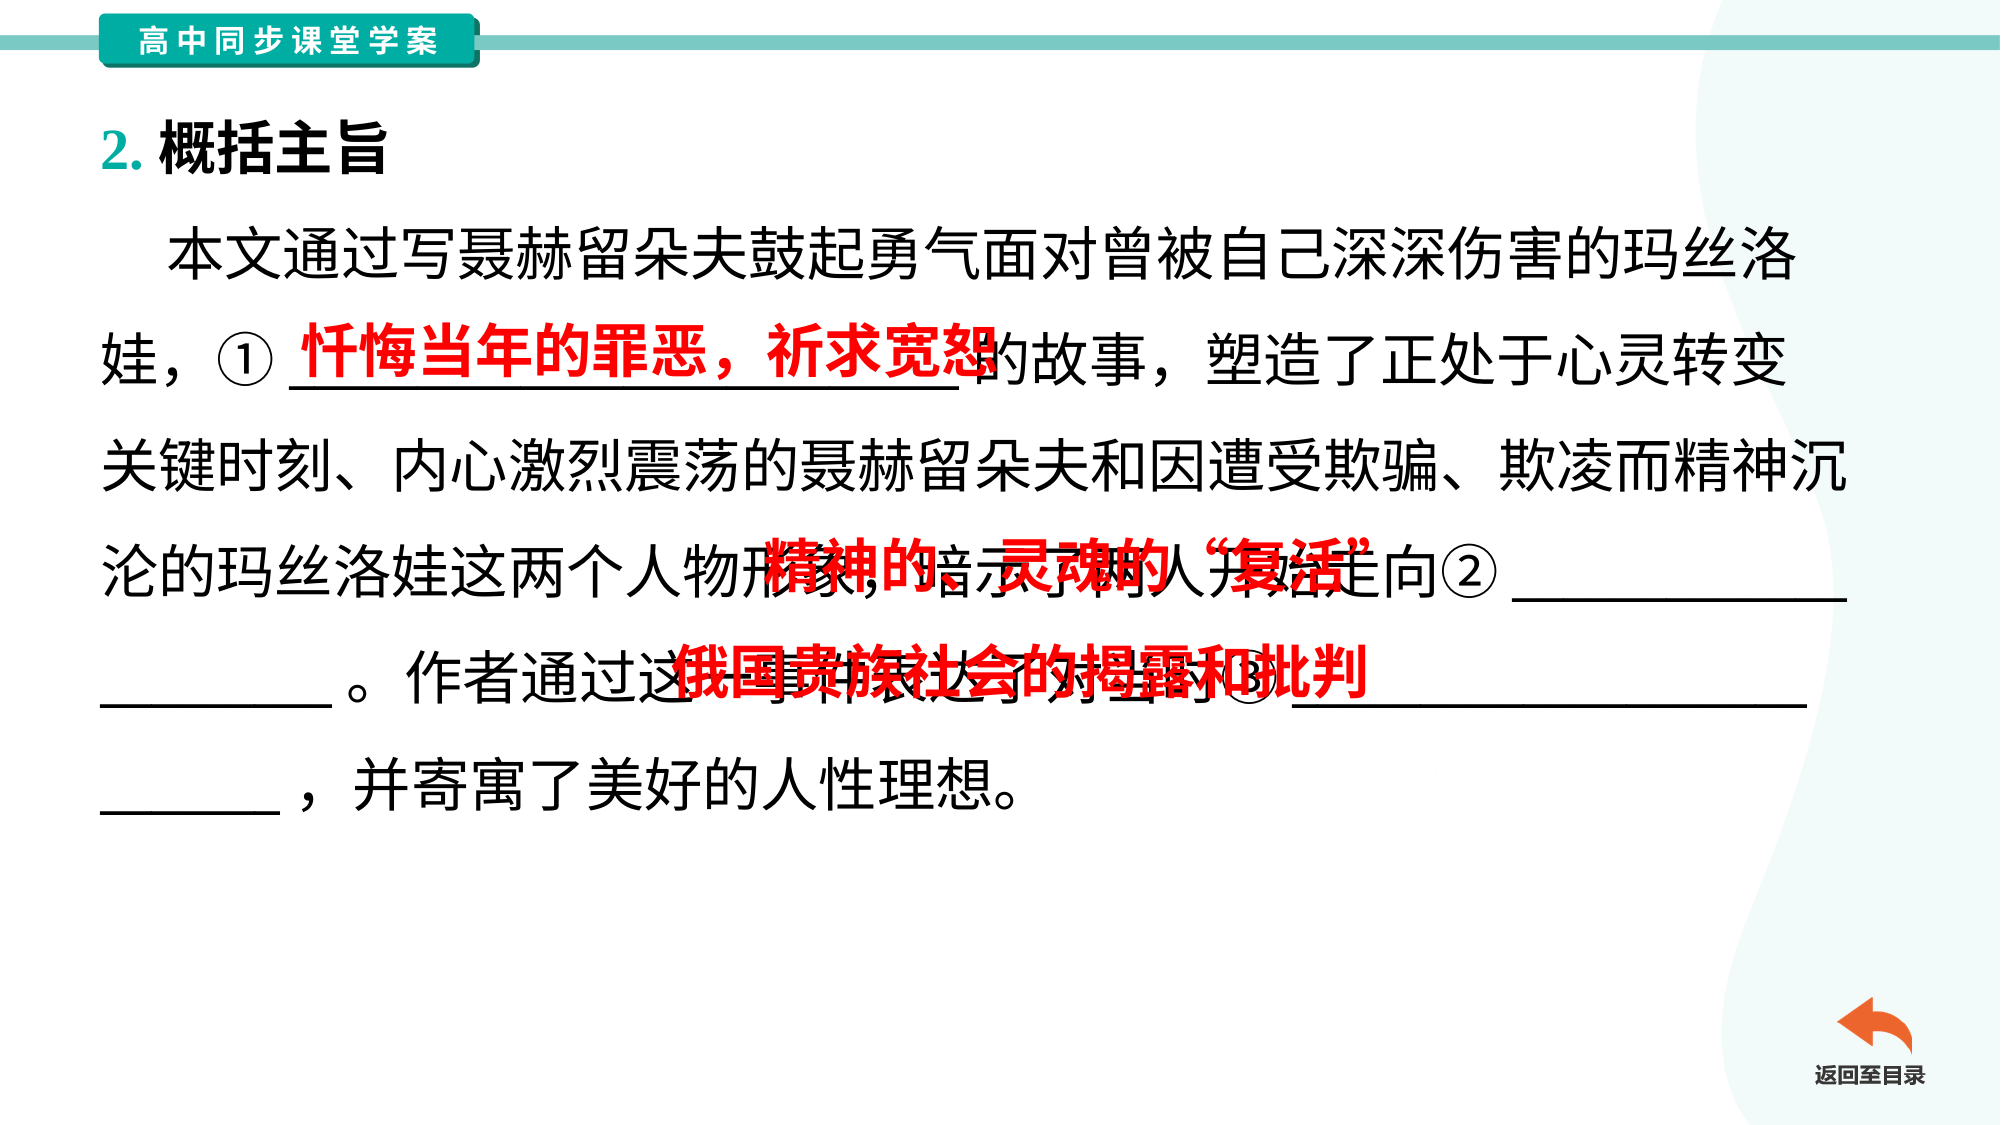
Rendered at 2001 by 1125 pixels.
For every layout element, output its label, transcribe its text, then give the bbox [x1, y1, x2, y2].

text_box 忏悔当年的罪恶，祈求宽恕 [277, 281, 1023, 384]
text_box 本文通过写聂赫留朵夫鼓起勇气面对曾被自己深深伤害的玛丝洛 娃，①__________________________的故事，塑造了正处于心灵转变 关键时刻、内心激烈震荡的聂赫留朵夫和因遭受欺骗、欺凌而精神沉 沦的玛丝洛娃这两个人物形象，暗示了两人开始走向②_____________ _________。作者通过这一事件表达了对当时③____________________ _______，并寄寓了美好的人性理想。 [100, 180, 1899, 494]
text_box 2.概括主旨 [100, 76, 1899, 180]
text_box 精神的、灵魂的“复活” [100, 494, 1899, 600]
text_box 俄国贵族社会的揭露和批判 [100, 600, 1899, 811]
picture [0, 0, 2000, 1125]
text_box 本文通过写聂赫留朵夫鼓起勇气面对曾被自己深深伤害的玛丝洛 娃，①__________________________的故事，塑造了正处于心灵转变 关键时刻、内心激烈震荡的聂赫留朵夫和因遭受欺骗、欺凌而精神沉 沦的玛丝洛娃这两个人物形象，暗示了两人开始走向②_____________ _________。作者通过这一事件表达了对当时③____________________ _______，并寄寓了美好的人性理想。 [100, 811, 1899, 818]
